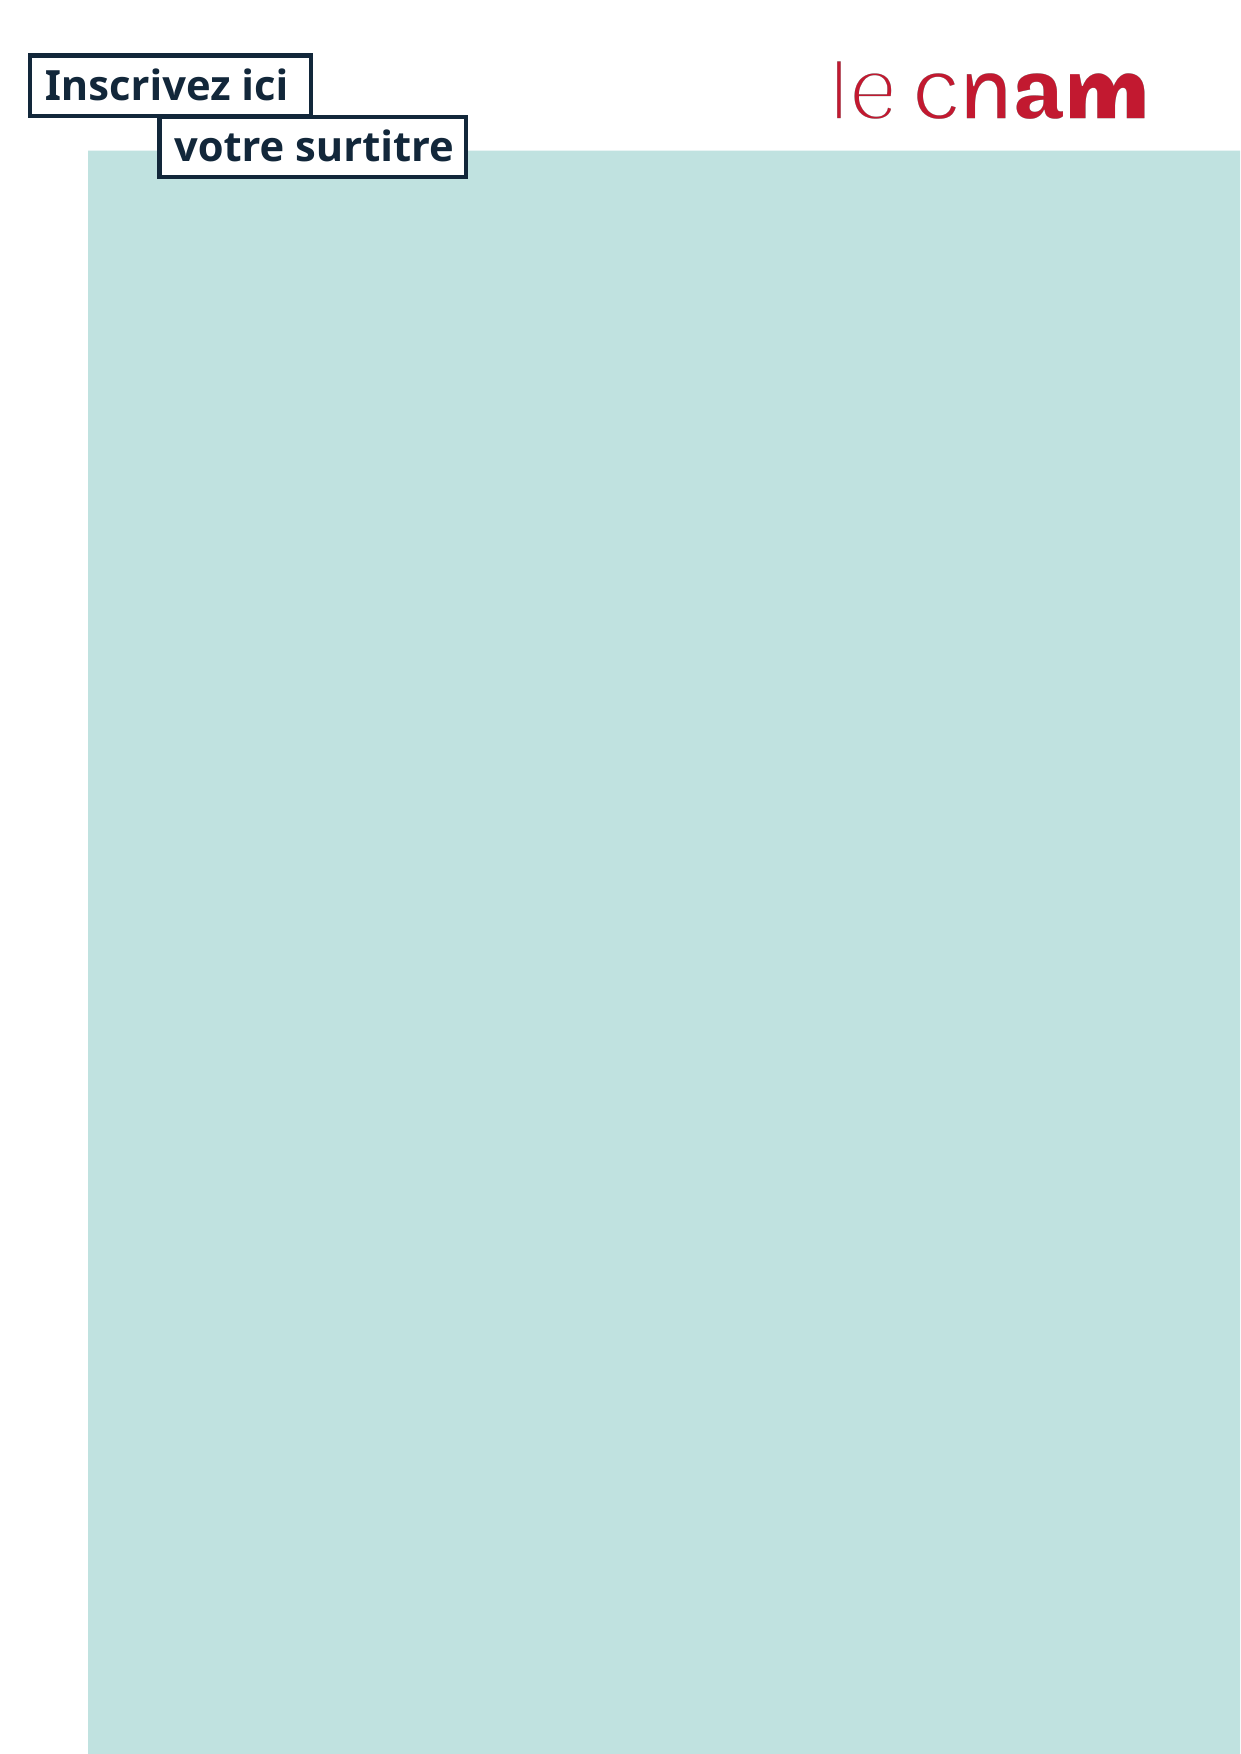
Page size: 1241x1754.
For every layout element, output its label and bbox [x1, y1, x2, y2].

picture [821, 45, 1161, 135]
text_box [48, 55, 443, 179]
